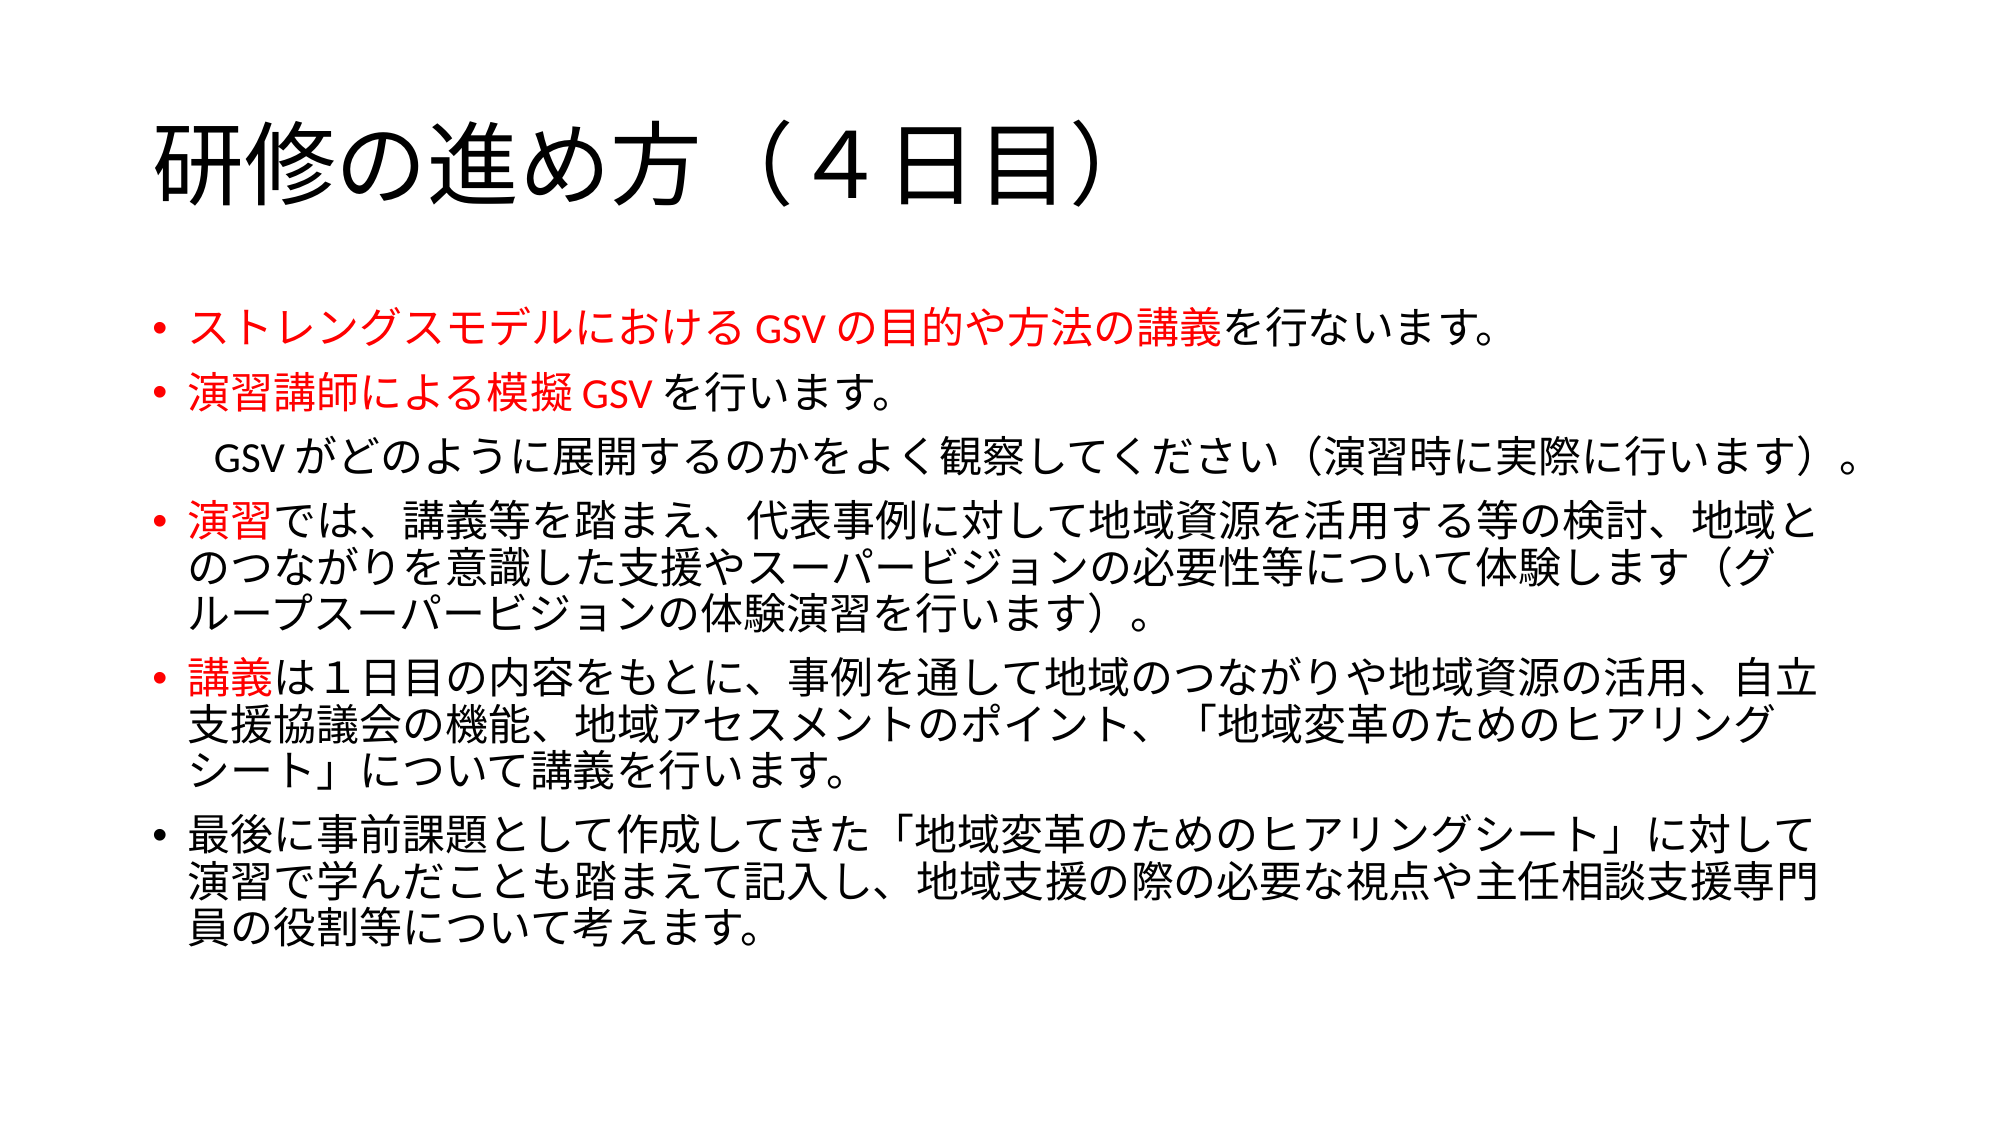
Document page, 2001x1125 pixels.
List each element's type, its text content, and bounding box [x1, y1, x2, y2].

list ストレングスモデルにおけるGSVの目的や方法の講義を行ないます。 演習講師による模擬GSVを行います。 GSVがどのように展開するのかをよく観察してください（演習時に実際に行います）。 演習では、講義等を踏まえ、代表事例に対して地域資源を活用する等の検討、地域とのつながりを意識した支援やスーパービジョンの必要性等について体験します（グループスーパービジョンの体験演習を行います）。 講義は１日目の内容をもとに、事例を通して地域のつながりや地域資源の活用、自立支援協議会の機能、地域アセスメントのポイント、「地域変革のためのヒアリングシート」について講義を行います。 最後に事前課題として作成してきた「地域変革のためのヒアリングシート」に対して演習で学んだことも踏まえて記入し、地域支援の際の必要な視点や主任相談支援専門員の役割等について考えます。 [137, 299, 1863, 1014]
title 研修の進め方（４日目） [137, 59, 1863, 278]
